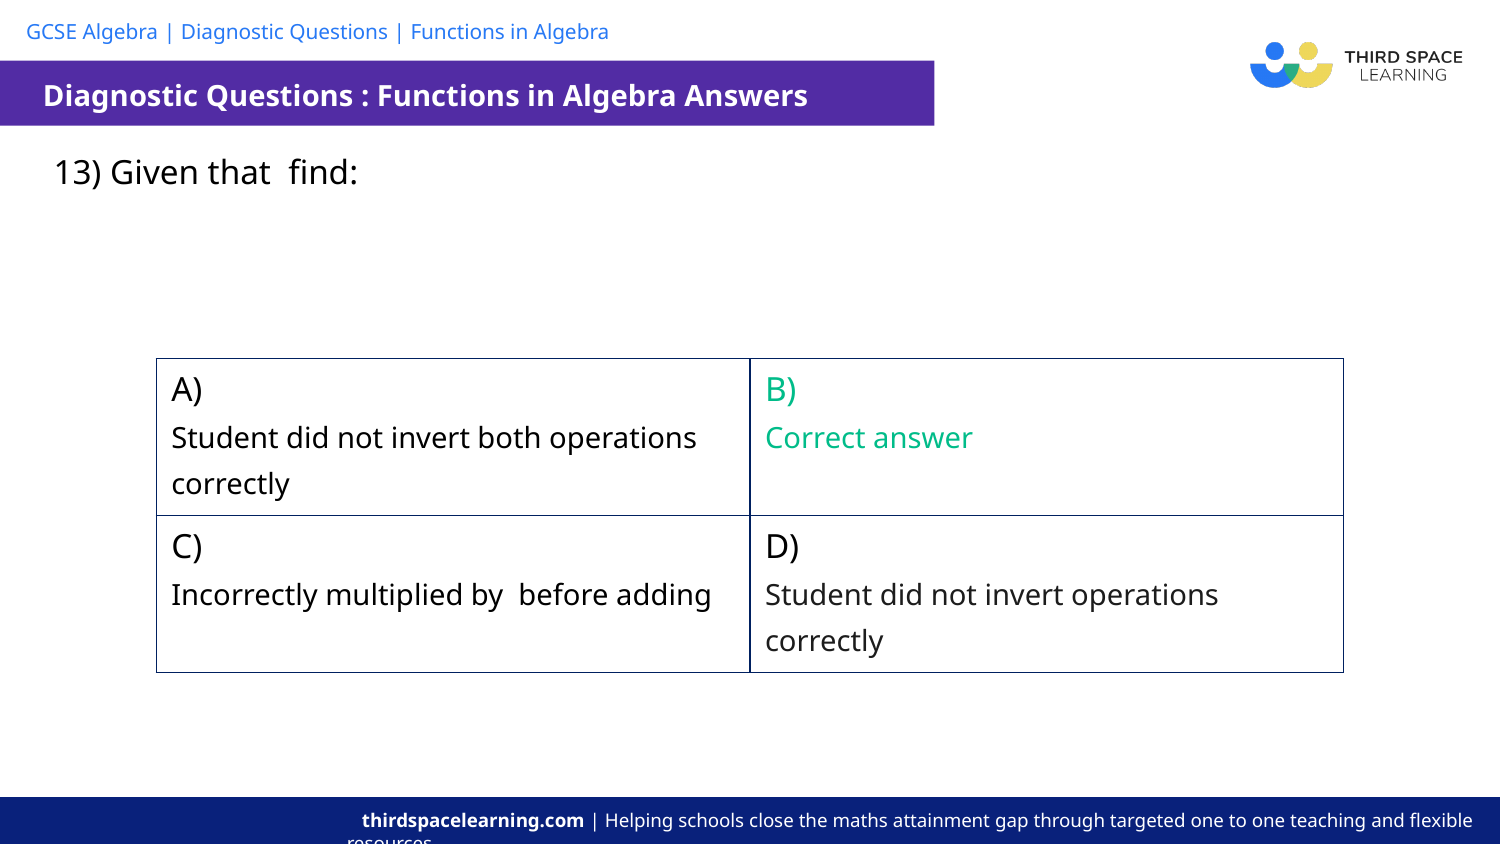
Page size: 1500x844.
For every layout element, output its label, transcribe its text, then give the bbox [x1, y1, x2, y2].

picture [1250, 33, 1465, 99]
text_box Diagnostic Questions : Functions in Algebra Answers [27, 61, 849, 127]
